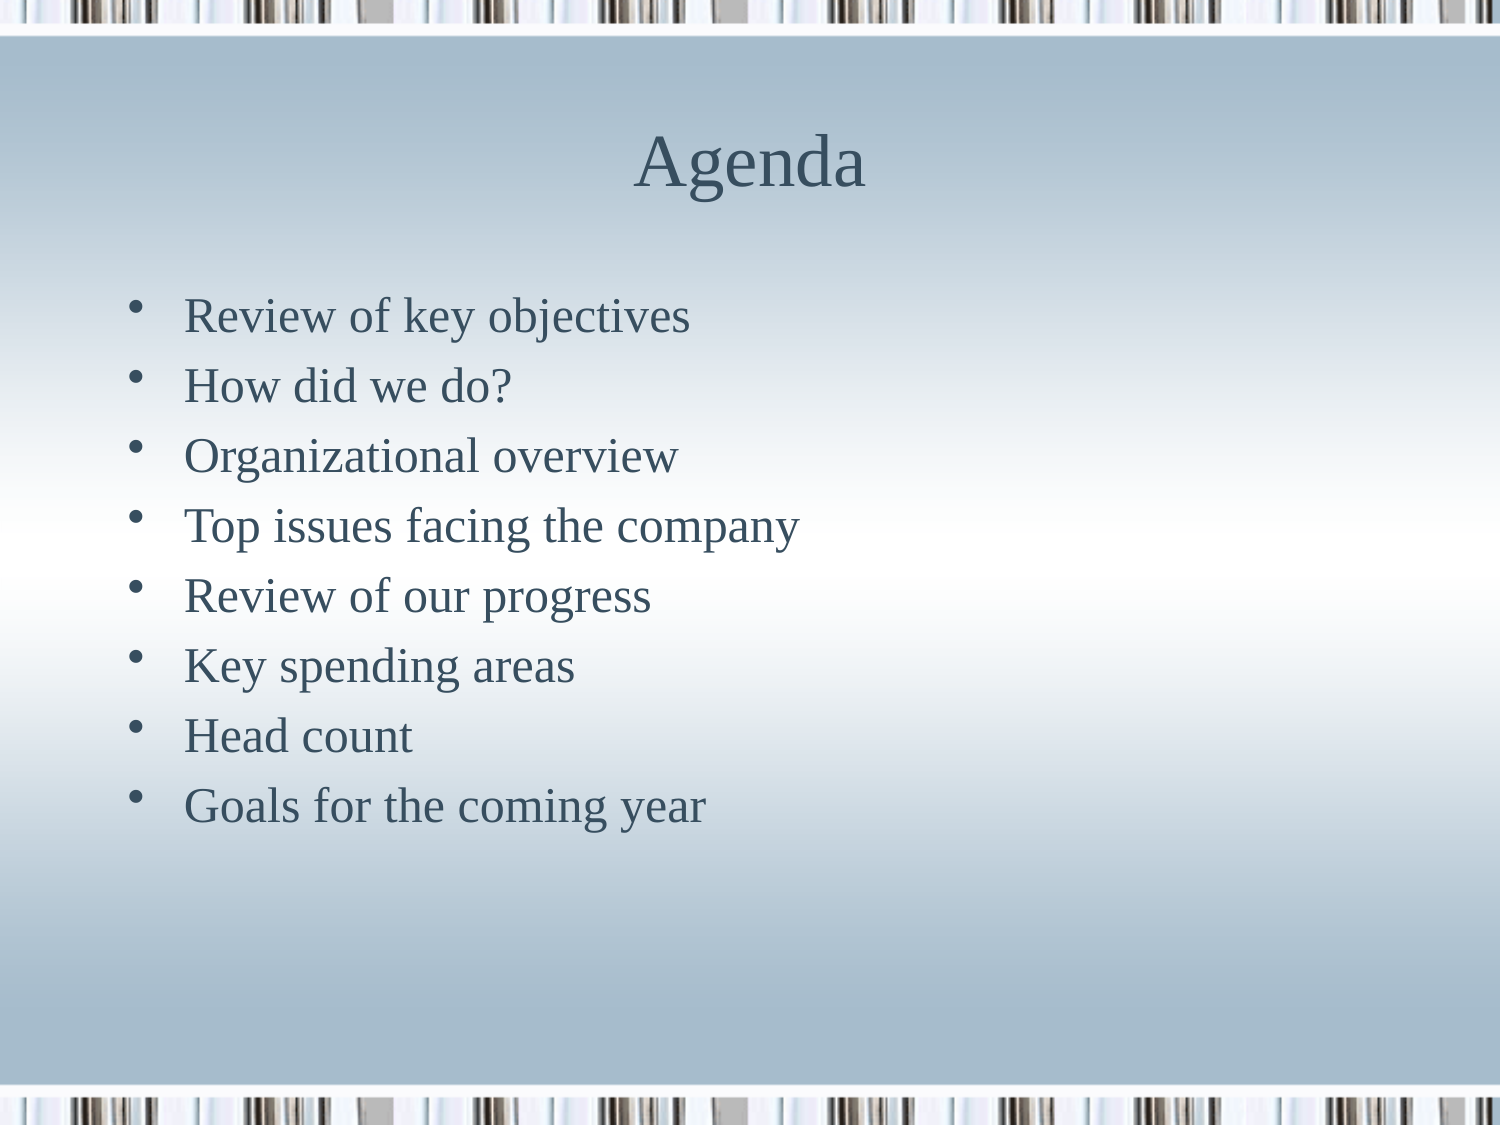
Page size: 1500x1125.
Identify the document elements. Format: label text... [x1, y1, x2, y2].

list Review of key objectives How did we do? Organizational overview Top issues facing the company Review of our progress Key spending areas Head count Goals for the coming year [112, 274, 1388, 988]
picture [0, 0, 1500, 1125]
title Agenda [112, 74, 1388, 238]
